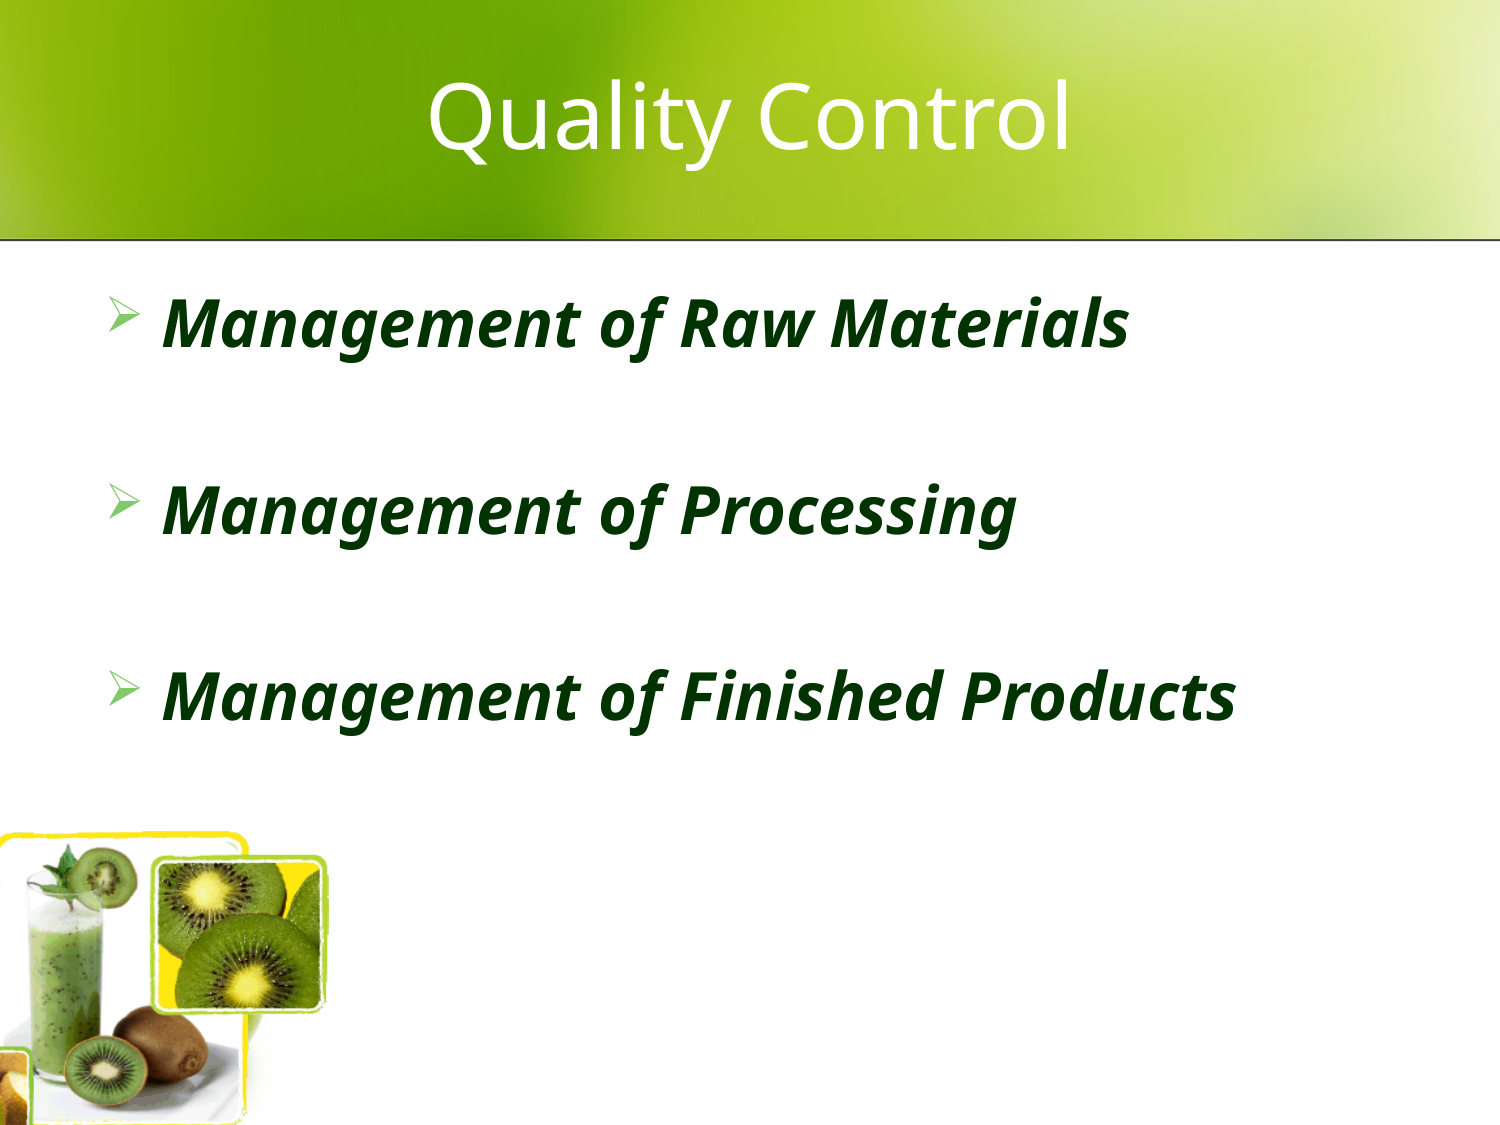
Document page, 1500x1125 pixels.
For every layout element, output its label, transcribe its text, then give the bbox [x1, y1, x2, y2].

list Management of Raw Materials Management of Processing Management of Finished Products [89, 273, 1466, 856]
picture [0, 0, 1500, 1125]
title Quality Control [62, 37, 1438, 188]
